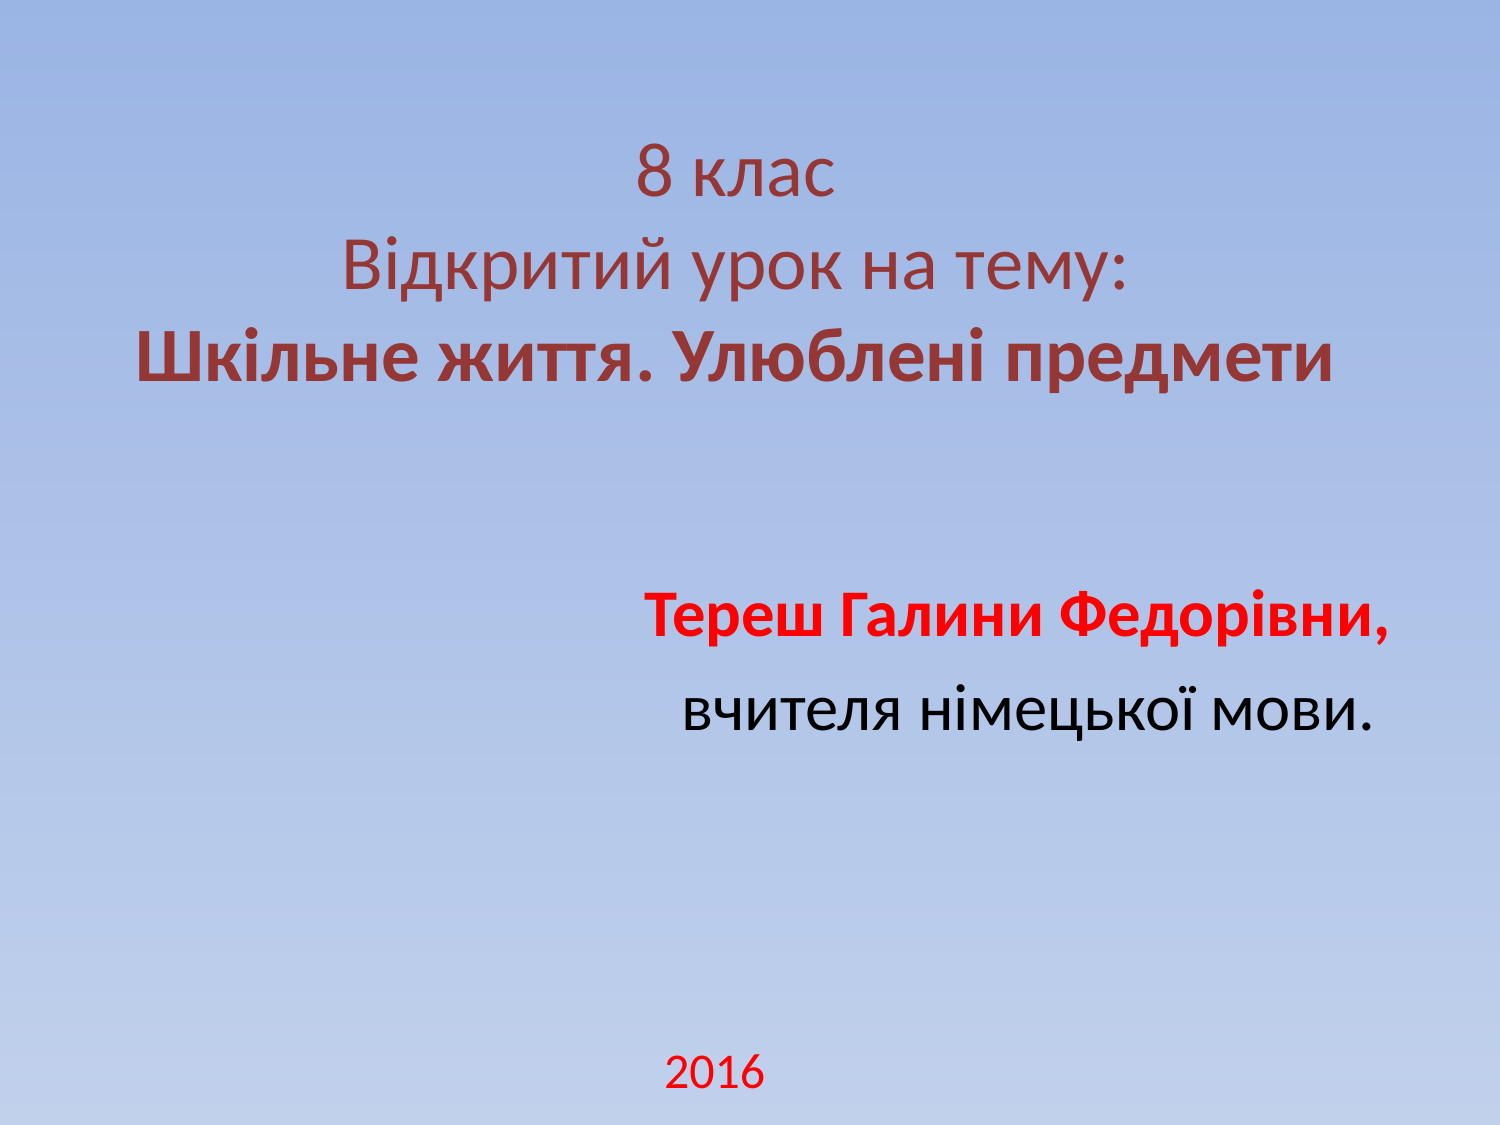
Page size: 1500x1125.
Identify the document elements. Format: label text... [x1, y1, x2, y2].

text_box 2016 [175, 1031, 1243, 1106]
title 8 клас Відкритий урок на тему: Шкільне життя. Улюблені предмети [112, 70, 1360, 540]
subtitle Тереш Галини Федорівни, вчителя німецької мови. [128, 562, 1407, 1032]
